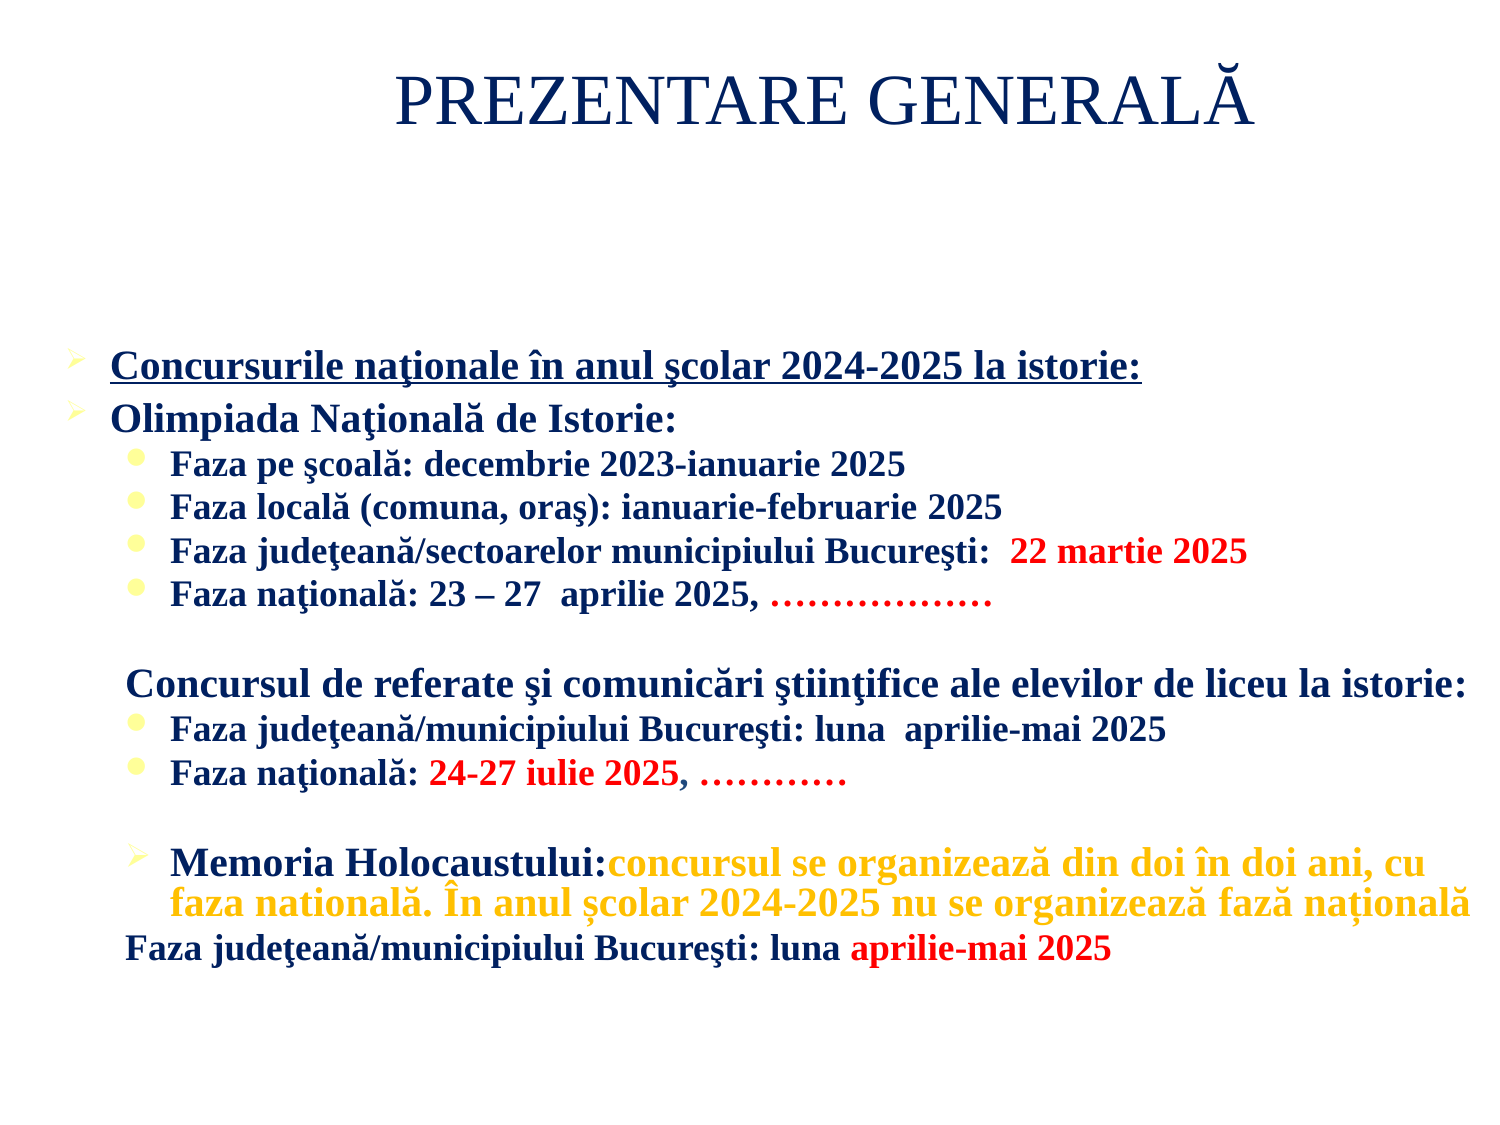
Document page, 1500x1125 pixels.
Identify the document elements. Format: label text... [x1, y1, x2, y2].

list Concursurile naţionale în anul şcolar 2024-2025 la istorie: Olimpiada Naţională de Istorie: Faza pe şcoală: decembrie 2023-ianuarie 2025 Faza locală (comuna, oraş): ianuarie-februarie 2025 Faza judeţeană/sectoarelor municipiului Bucureşti: 22 martie 2025 Faza naţională: 23 – 27 aprilie 2025, ……………… Concursul de referate şi comunicări ştiinţifice ale elevilor de liceu la istorie: Faza judeţeană/municipiului Bucureşti: luna aprilie-mai 2025 Faza naţională: 24-27 iulie 2025, ………… Memoria Holocaustului:concursul se organizează din doi în doi ani, cu faza natională. În anul școlar 2024-2025 nu se organizează fază națională Faza judeţeană/municipiului Bucureşti: luna aprilie-mai 2025 [49, 224, 1500, 1051]
title Prezentare generală [150, 45, 1500, 224]
